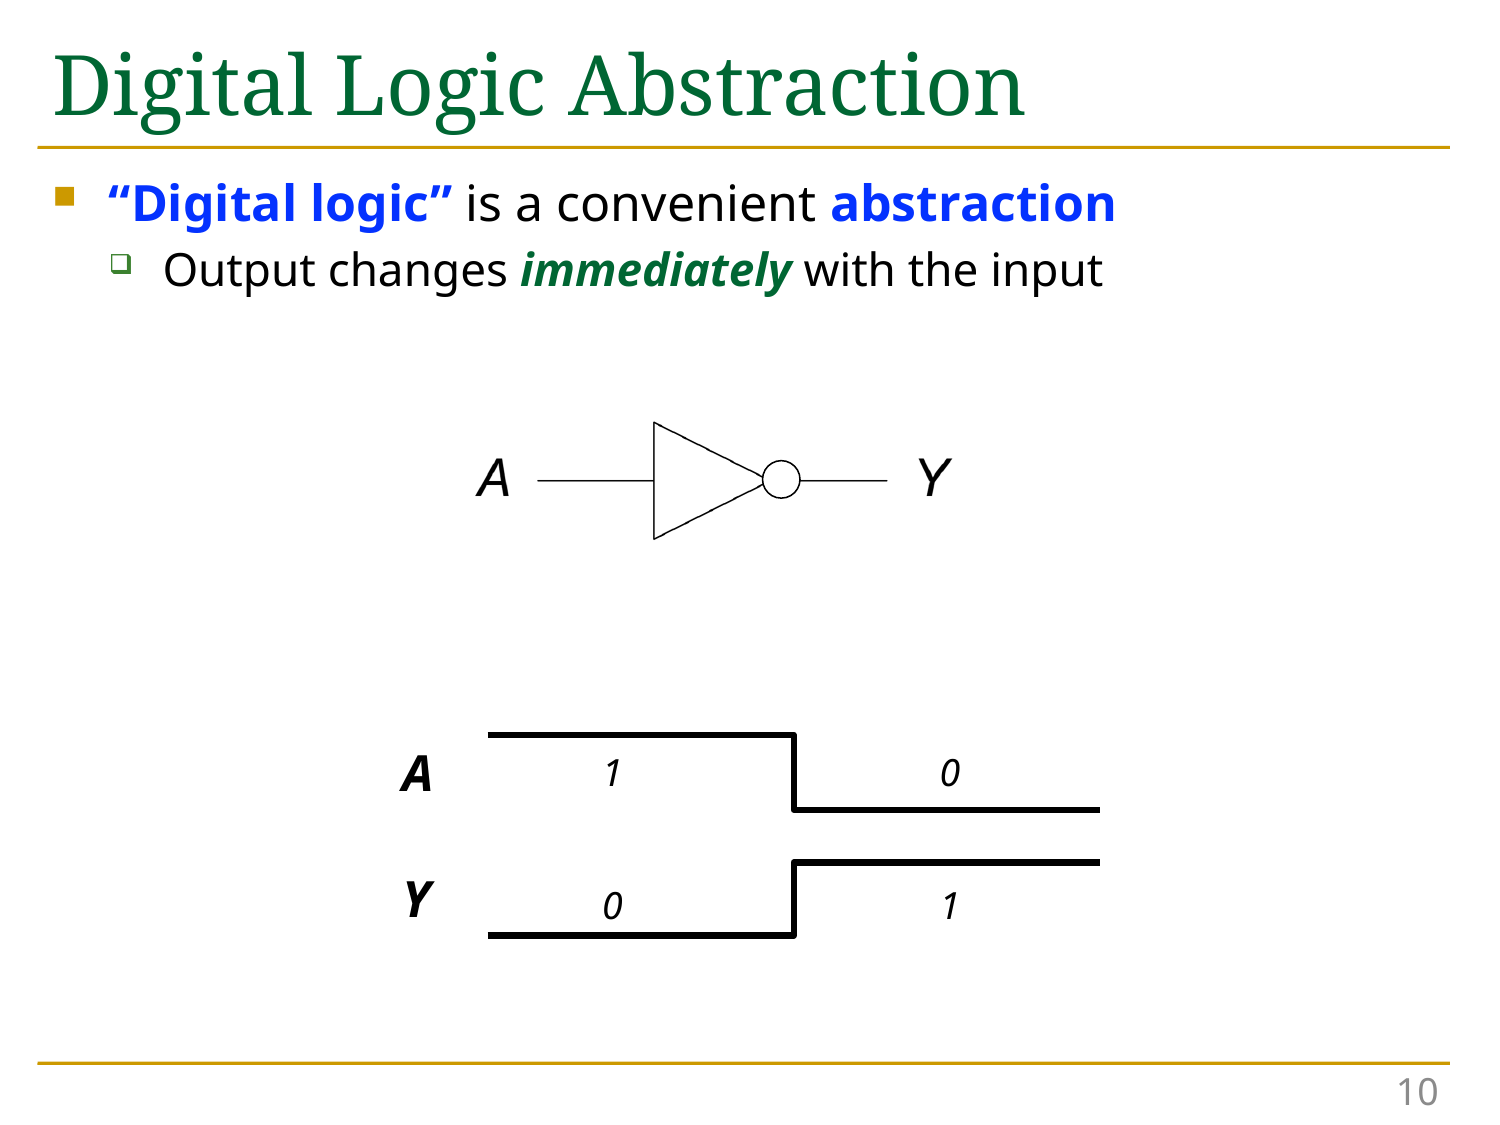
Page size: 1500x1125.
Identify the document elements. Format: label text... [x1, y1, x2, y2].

list “Digital logic” is a convenient abstraction Output changes immediately with the input [37, 163, 1450, 400]
title Digital Logic Abstraction [37, 24, 1450, 163]
picture [454, 389, 968, 559]
slide_number 10 [1116, 1063, 1454, 1124]
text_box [387, 733, 1101, 936]
